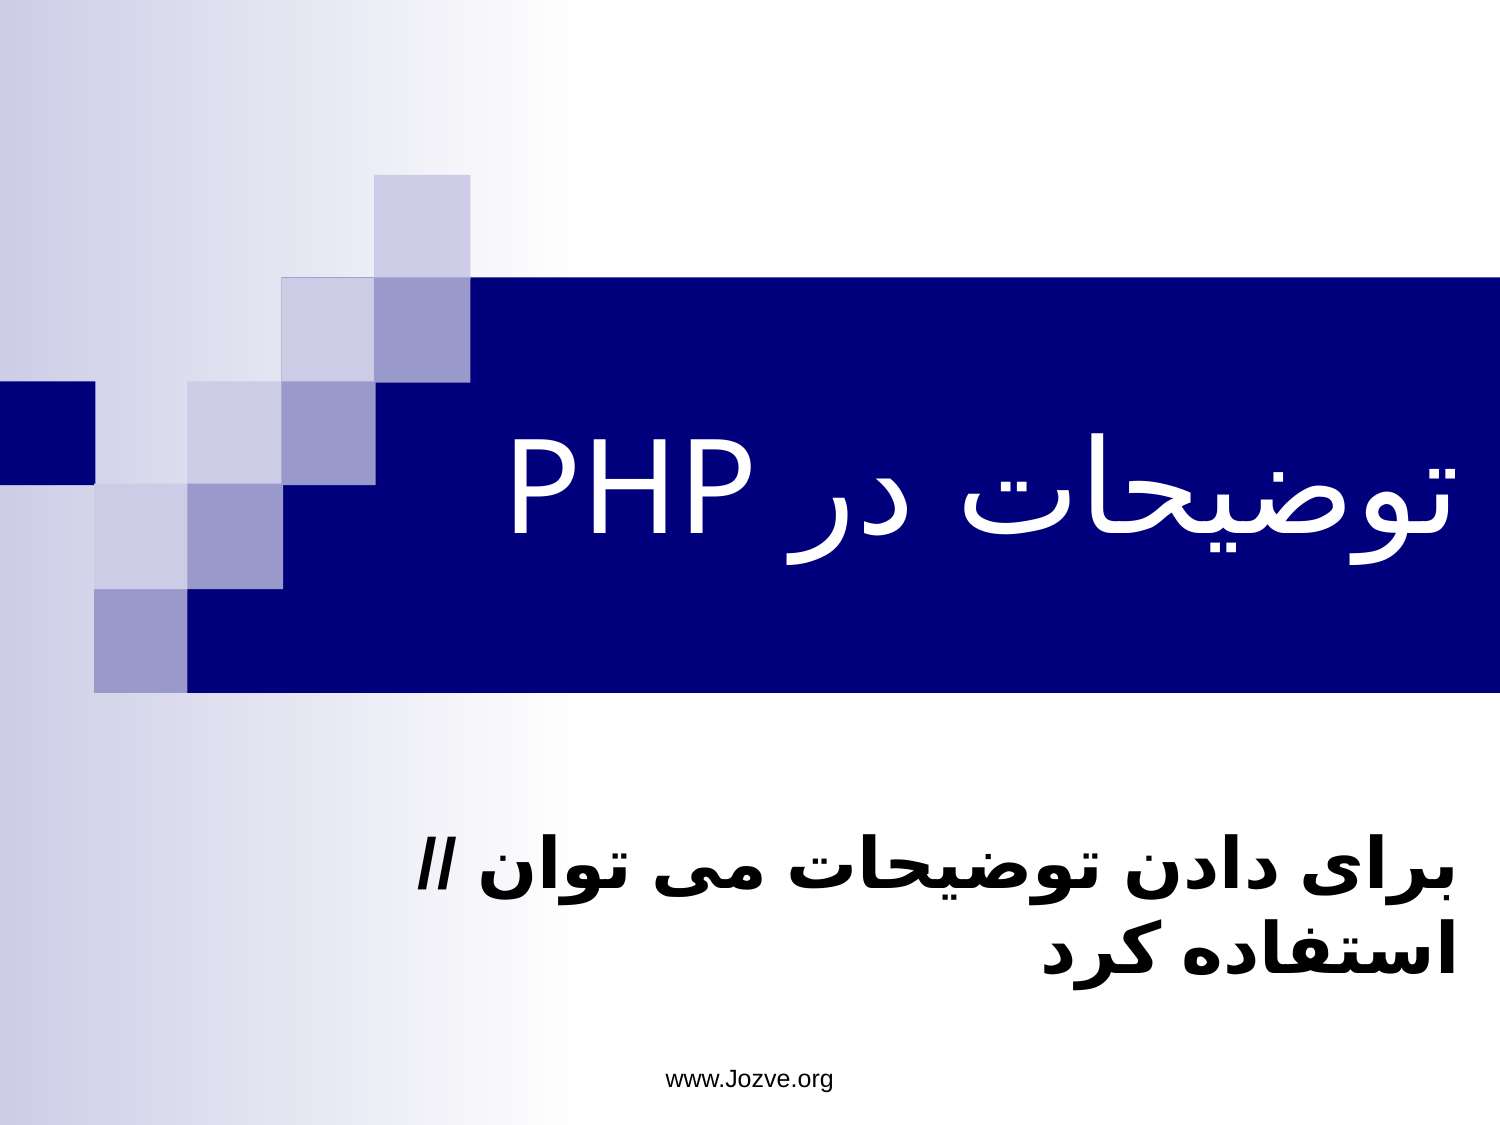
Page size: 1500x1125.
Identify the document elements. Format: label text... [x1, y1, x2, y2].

subtitle برای دادن توضیحات می توان // استفاده کرد [135, 810, 1476, 941]
footer www.Jozve.org [512, 1024, 988, 1101]
title PHP توضیحات در [289, 299, 1476, 663]
